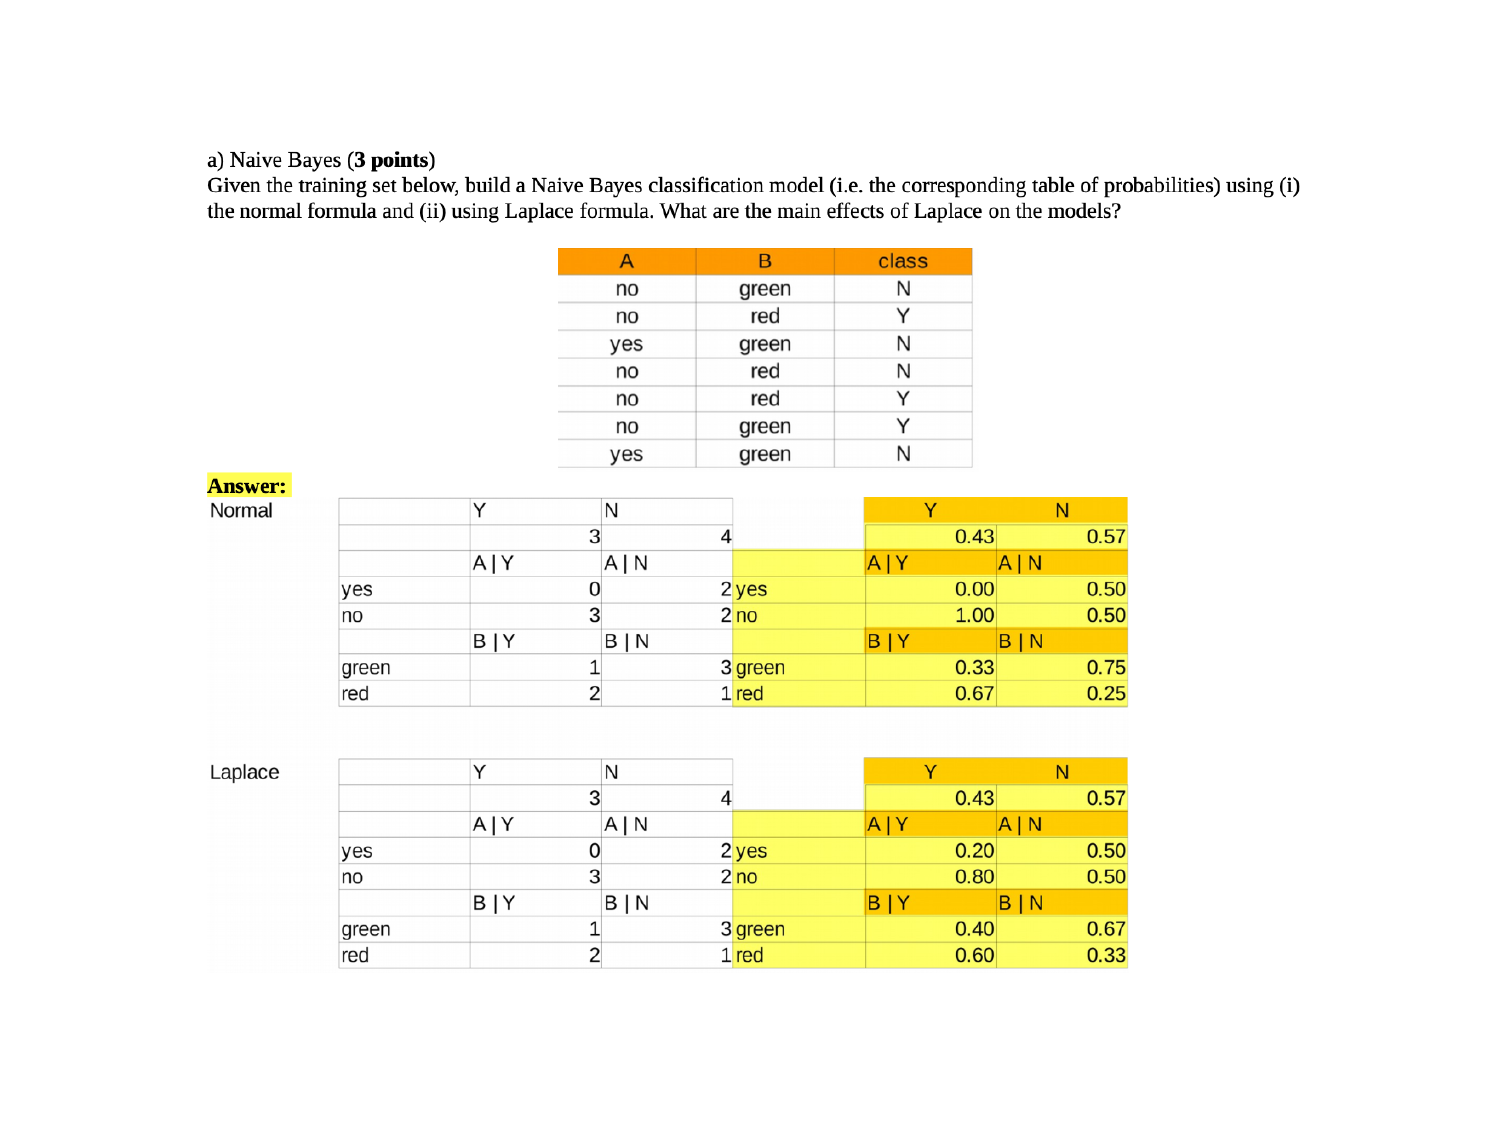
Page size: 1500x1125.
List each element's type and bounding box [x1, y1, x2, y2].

picture [199, 140, 1305, 985]
